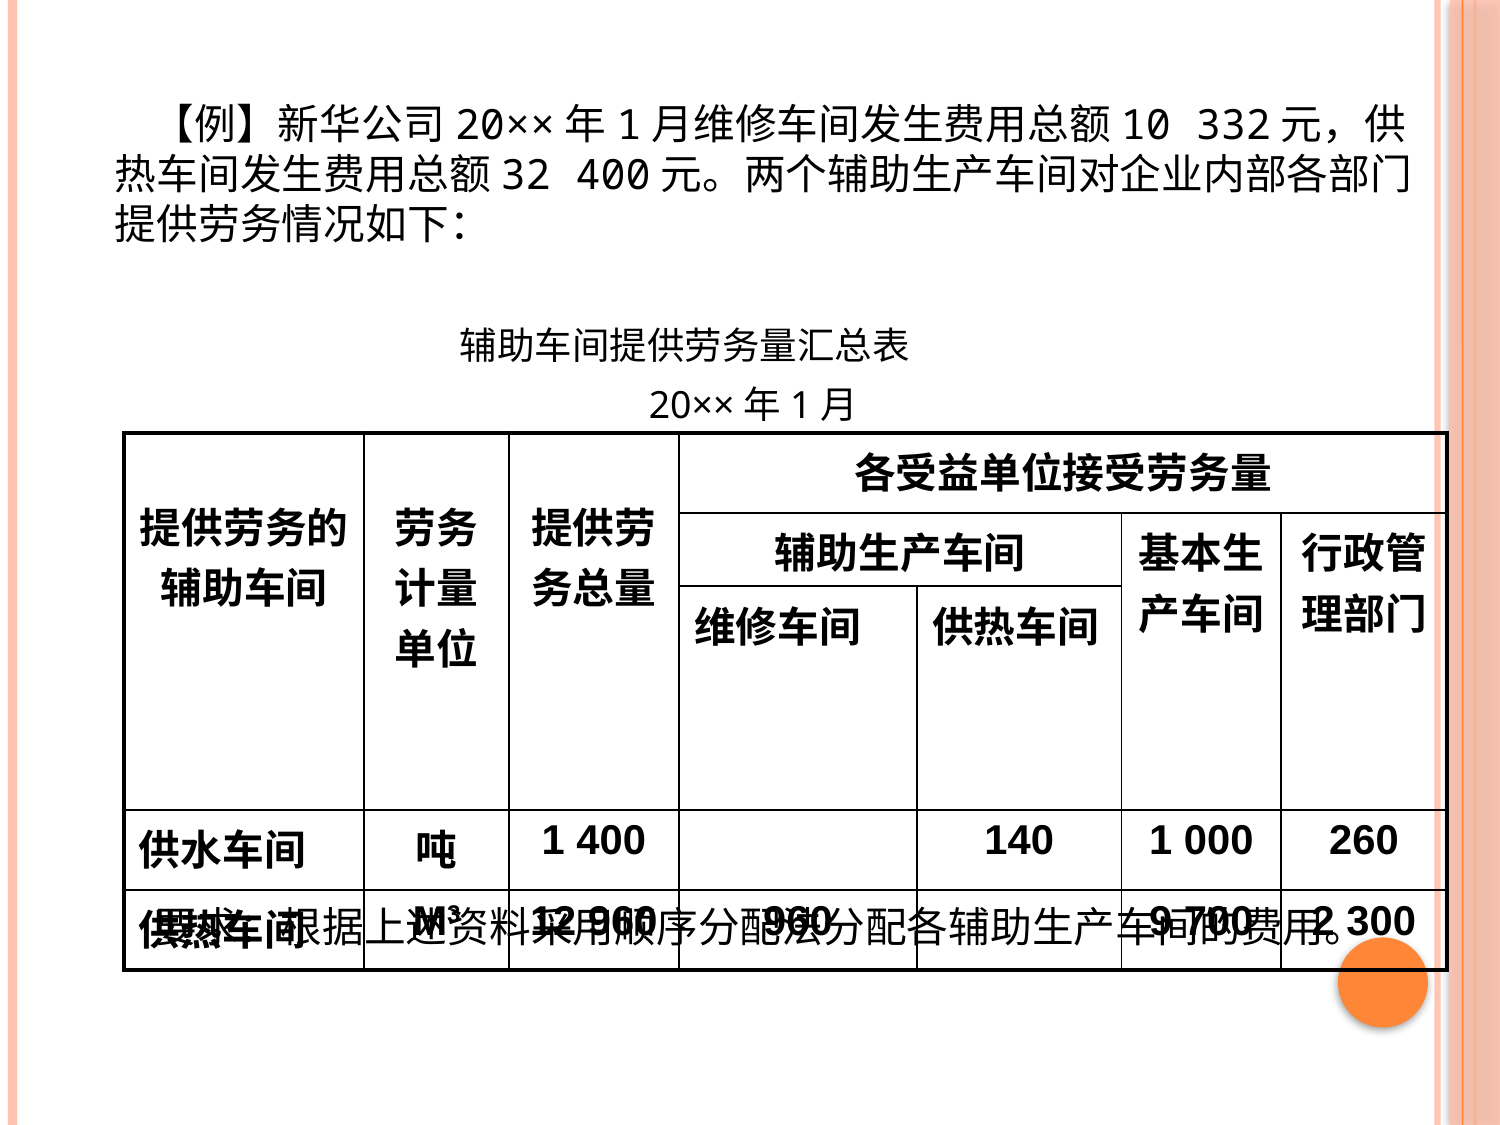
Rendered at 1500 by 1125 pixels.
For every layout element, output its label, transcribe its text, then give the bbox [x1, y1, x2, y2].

table_cell M3 [365, 891, 508, 968]
table_cell 辅助生产车间 [680, 514, 1121, 585]
table_cell 140 [918, 811, 1121, 889]
table_cell 260 [1282, 811, 1445, 889]
table_cell 行政管理部门 [1282, 514, 1445, 809]
table_cell 吨 [365, 811, 508, 889]
table_cell 供热车间 [918, 587, 1121, 809]
table_cell 供热车间 [126, 891, 363, 968]
table_cell 基本生产车间 [1122, 514, 1280, 809]
table_cell 2 300 [1282, 891, 1445, 968]
text_box 【例】新华公司20××年1月维修车间发生费用总额10 332元，供热车间发生费用总额32 400元。两个辅助生产车间对企业内部各部门提供劳务情况如下： [100, 90, 1435, 255]
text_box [418, 313, 1082, 435]
table_header 提供劳务总量 [510, 443, 678, 809]
table_cell 1 400 [510, 811, 678, 889]
table_cell 9 700 [1122, 891, 1280, 968]
table_cell [918, 891, 1121, 968]
table_header 各受益单位接受劳务量 [680, 435, 1445, 512]
table_cell [680, 811, 916, 889]
table_cell 1 000 [1122, 811, 1280, 889]
table_cell 960 [680, 891, 916, 968]
table_cell 12 960 [510, 891, 678, 968]
table_cell 供水车间 [126, 811, 363, 889]
table_header 提供劳务的辅助车间 [126, 435, 363, 809]
table_cell 维修车间 [680, 587, 916, 809]
table_header 劳务计量单位 [365, 435, 508, 809]
